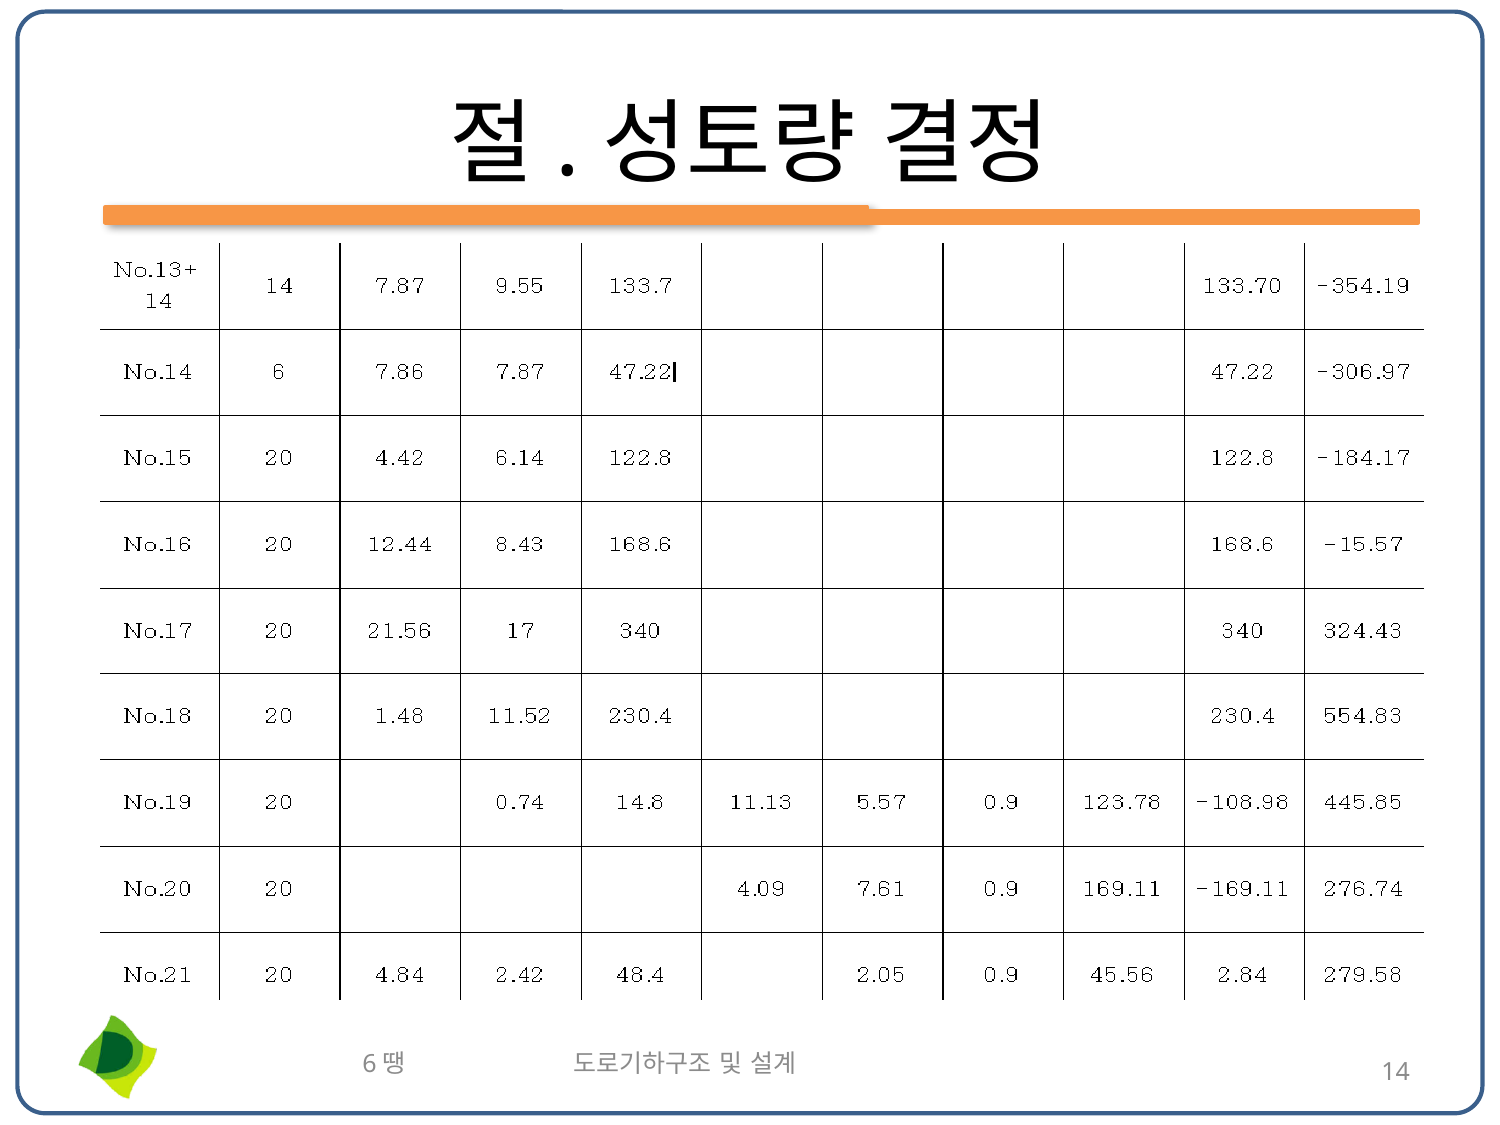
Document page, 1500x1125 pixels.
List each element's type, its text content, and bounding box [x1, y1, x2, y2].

picture [76, 1013, 159, 1100]
title 절.성토량 결정 [75, 75, 1425, 233]
picture [100, 243, 1424, 1000]
footer 6땡 도로기하구조 및 설계 [171, 1023, 988, 1103]
slide_number 14 [1074, 1042, 1425, 1103]
text_box [0, 0, 1500, 75]
